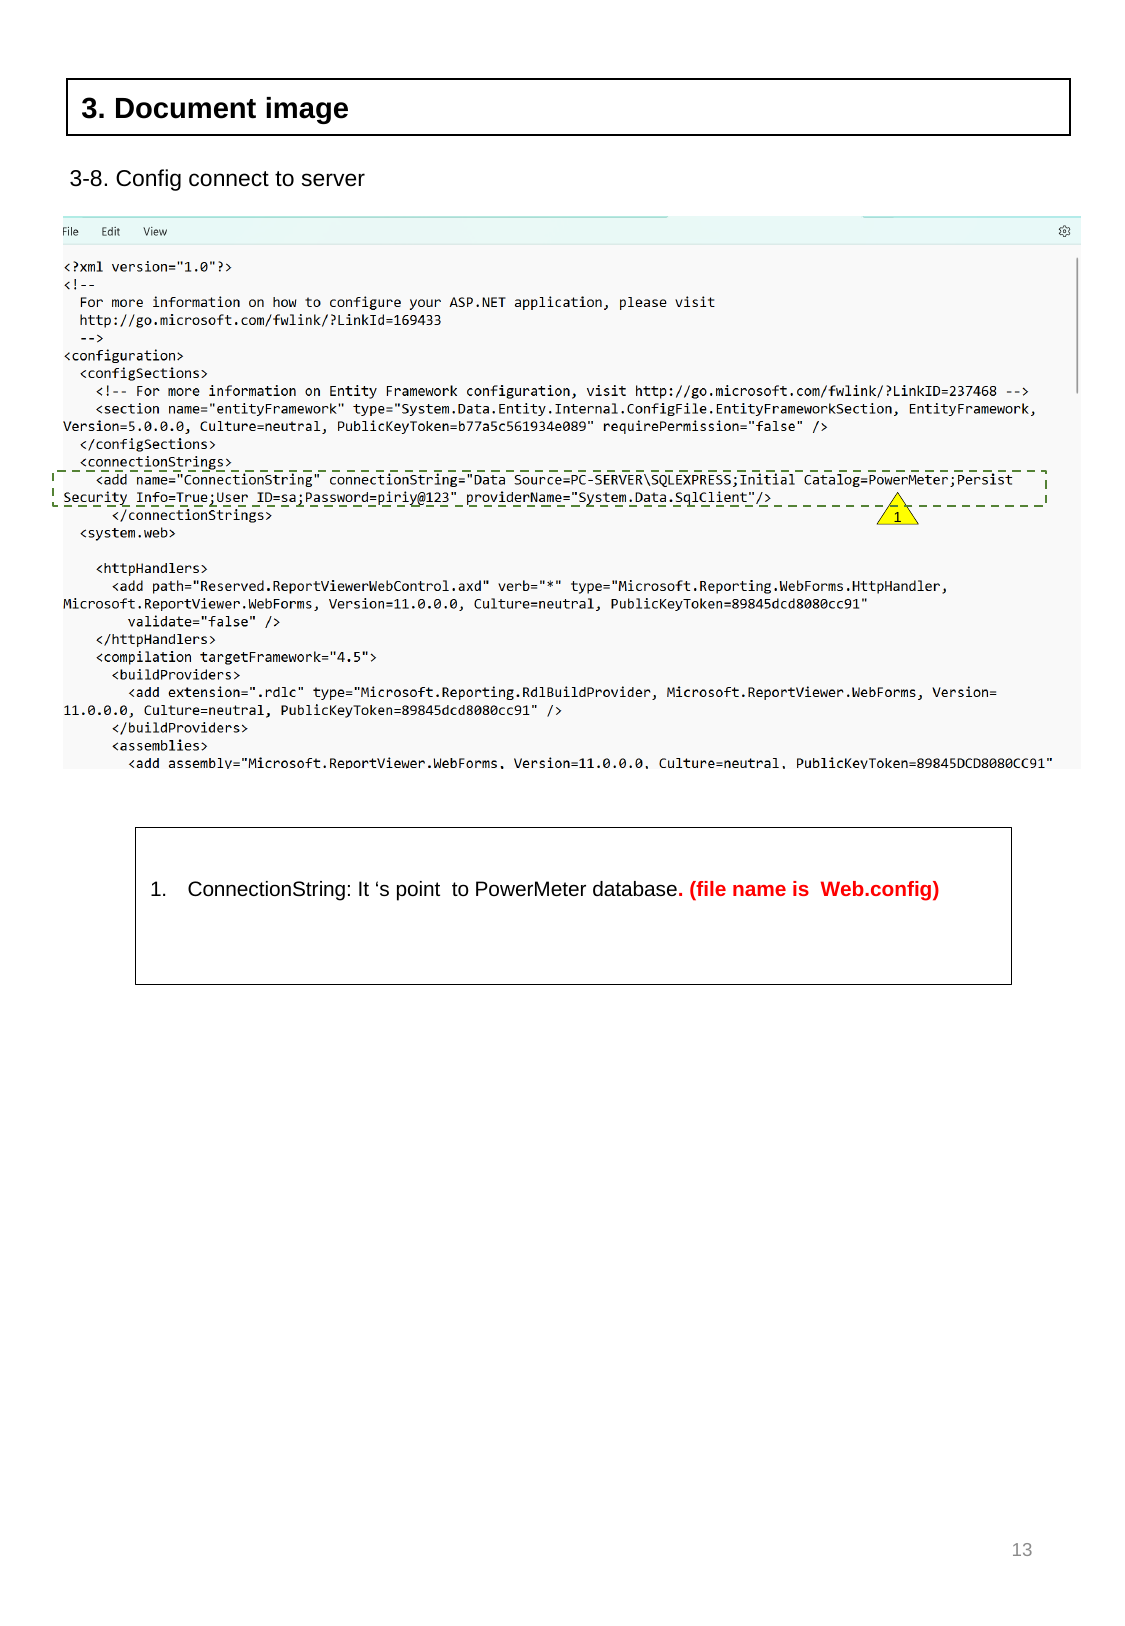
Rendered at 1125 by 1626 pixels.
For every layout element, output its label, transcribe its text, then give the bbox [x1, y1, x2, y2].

text_box 3. Document image [66, 78, 1071, 136]
picture [63, 216, 1081, 769]
text_box ConnectionString: It ‘s point to PowerMeter database. (file name is Web.config) [135, 826, 1012, 985]
slide_number 13 [794, 1506, 1048, 1593]
text_box 3-8. Config connect to server [54, 156, 744, 199]
text_box [53, 470, 63, 506]
